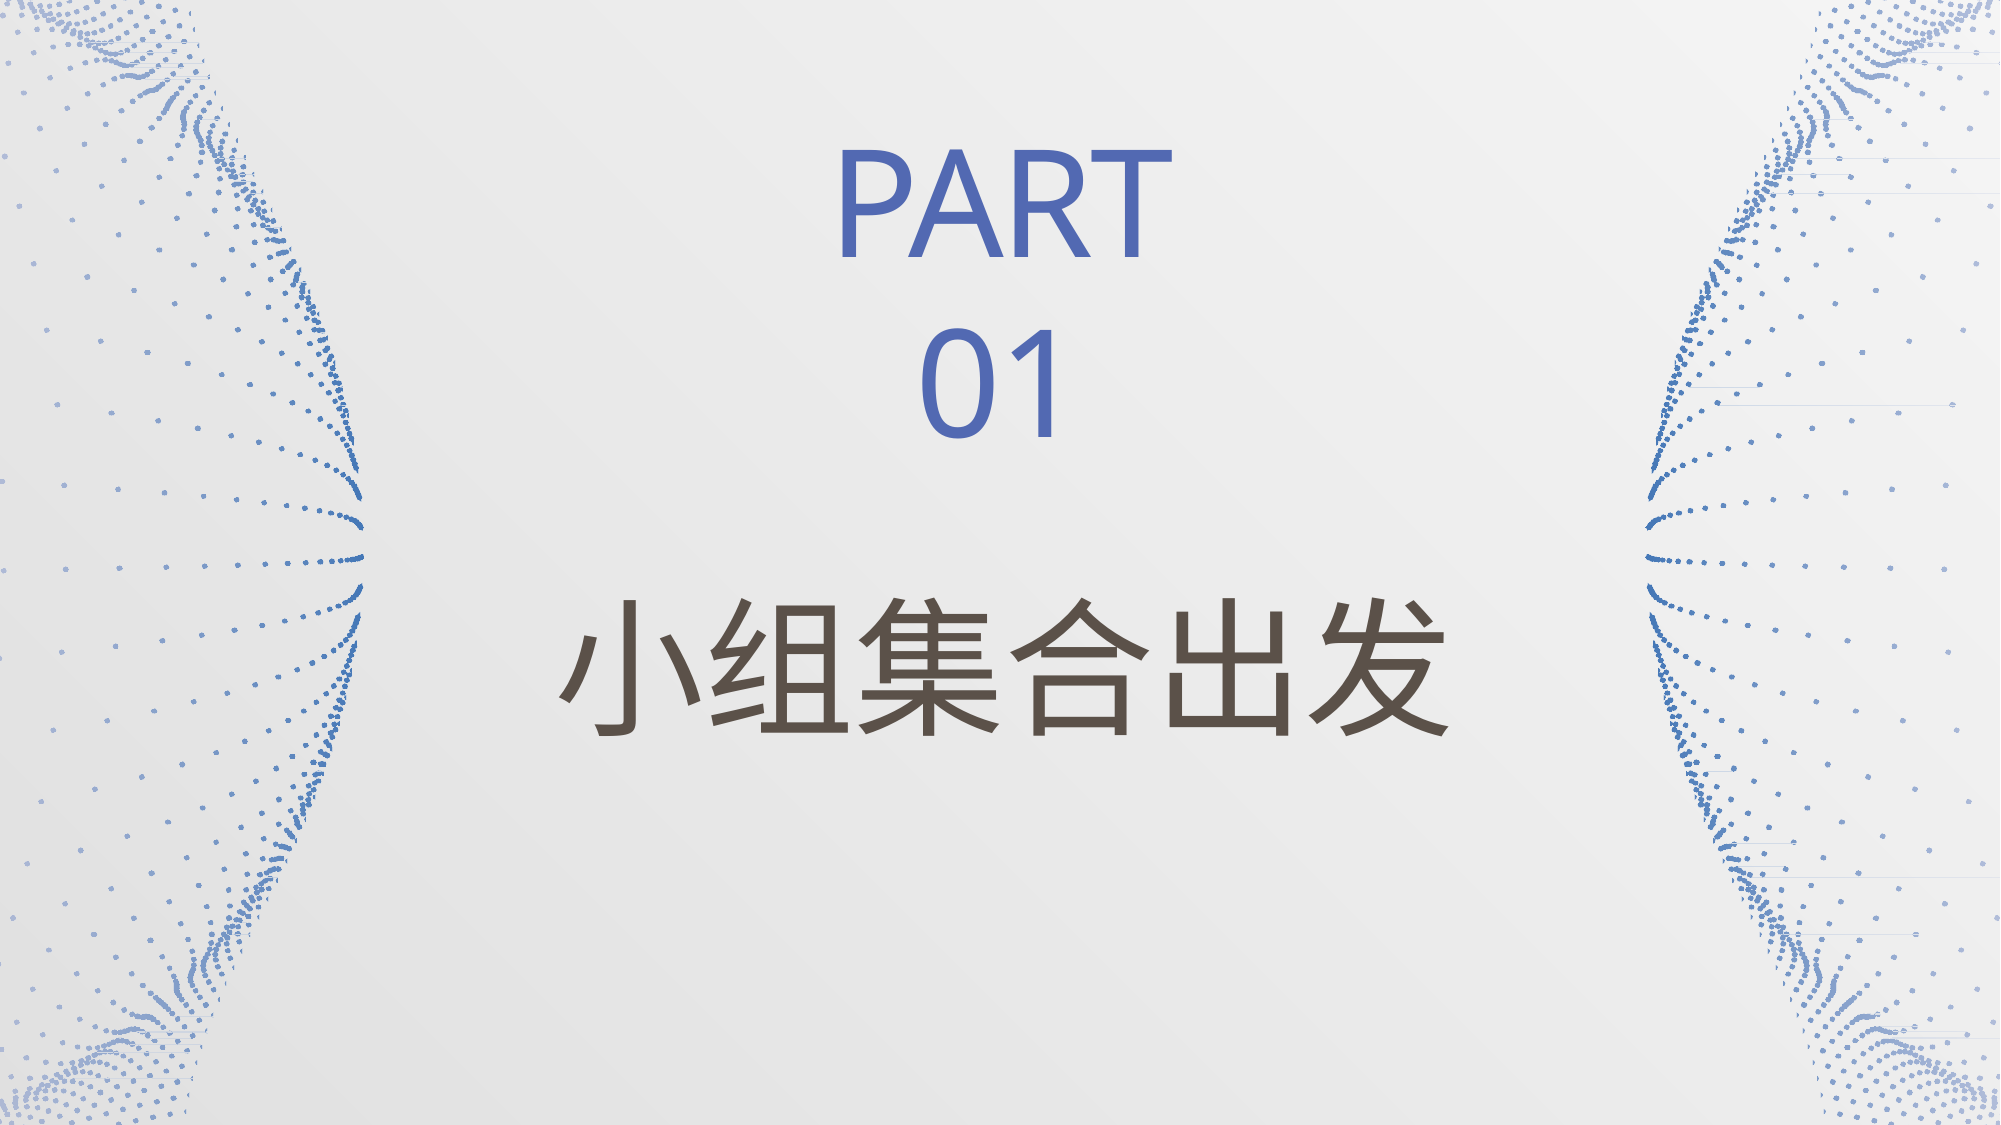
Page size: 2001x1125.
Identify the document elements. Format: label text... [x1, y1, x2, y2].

text_box [147, 989, 180, 1022]
text_box [1797, 99, 1804, 106]
text_box [130, 914, 137, 921]
text_box [322, 738, 326, 748]
text_box [1944, 649, 1951, 655]
text_box [294, 361, 300, 368]
text_box [159, 18, 166, 25]
text_box [1946, 1003, 1953, 1010]
text_box [249, 262, 256, 269]
text_box [202, 1001, 209, 1008]
text_box [1911, 785, 1918, 792]
text_box [202, 231, 209, 238]
text_box [1827, 22, 1834, 29]
text_box [61, 900, 68, 907]
text_box [4, 0, 12, 7]
text_box [1883, 1105, 1890, 1112]
text_box [73, 8, 80, 15]
text_box [230, 626, 237, 633]
text_box [316, 558, 323, 565]
text_box [80, 1094, 86, 1102]
text_box [29, 985, 36, 992]
text_box [299, 613, 306, 620]
text_box [199, 493, 206, 499]
text_box [1989, 1018, 1996, 1025]
text_box [1872, 914, 1879, 921]
text_box [107, 884, 114, 892]
text_box [1833, 70, 1840, 77]
text_box [116, 564, 123, 572]
text_box [1887, 231, 1894, 238]
text_box [85, 1114, 92, 1121]
text_box [1988, 29, 1995, 36]
text_box [307, 371, 313, 378]
text_box [1858, 1025, 1898, 1038]
text_box [219, 276, 226, 283]
text_box [1979, 1054, 1986, 1061]
text_box [91, 1101, 98, 1108]
text_box [39, 1031, 46, 1038]
text_box PART 01 [802, 107, 1198, 468]
text_box [65, 41, 72, 48]
text_box [1753, 181, 1760, 188]
text_box [84, 274, 91, 281]
text_box [1890, 643, 1897, 650]
text_box [202, 902, 209, 909]
text_box [166, 155, 173, 162]
text_box [36, 125, 43, 132]
text_box [1886, 16, 1893, 23]
text_box [269, 390, 276, 397]
text_box [1770, 223, 1777, 230]
text_box [289, 782, 296, 789]
text_box [192, 107, 206, 156]
text_box [118, 107, 125, 114]
text_box [173, 1078, 180, 1085]
text_box [111, 1025, 157, 1043]
text_box [320, 653, 326, 660]
text_box [1839, 77, 1873, 99]
text_box [1854, 124, 1862, 131]
text_box [1817, 190, 1824, 197]
text_box [1690, 731, 1697, 738]
text_box [1847, 247, 1854, 253]
text_box [1772, 626, 1779, 633]
text_box [120, 1070, 127, 1077]
text_box [129, 98, 136, 105]
text_box [154, 417, 161, 424]
text_box [112, 643, 119, 650]
text_box [301, 504, 308, 511]
text_box [176, 63, 183, 69]
text_box [237, 823, 244, 830]
text_box [1829, 989, 1862, 1022]
text_box [171, 7, 178, 13]
text_box [152, 1058, 159, 1064]
text_box [185, 190, 192, 197]
text_box [138, 199, 145, 206]
text_box [293, 303, 300, 310]
text_box [1725, 445, 1732, 452]
text_box [1713, 826, 1727, 843]
text_box [0, 1097, 11, 1117]
text_box [97, 338, 104, 345]
text_box [1687, 507, 1694, 514]
text_box [246, 381, 253, 388]
text_box [1744, 622, 1751, 629]
text_box [155, 247, 162, 253]
text_box [114, 485, 121, 493]
text_box [332, 466, 339, 473]
text_box [327, 509, 334, 516]
text_box [138, 773, 145, 780]
text_box [1847, 42, 1855, 49]
text_box [281, 617, 287, 624]
text_box [1690, 699, 1697, 705]
text_box [1718, 717, 1725, 724]
text_box [1722, 854, 1742, 864]
text_box [1721, 317, 1728, 324]
text_box [1832, 48, 1839, 55]
text_box [1807, 1016, 1814, 1023]
text_box [164, 33, 171, 40]
text_box [173, 215, 180, 222]
text_box [1762, 738, 1768, 745]
text_box [1818, 360, 1825, 367]
text_box [1895, 884, 1902, 892]
text_box [227, 790, 234, 797]
text_box [282, 826, 296, 843]
text_box [1882, 157, 1889, 164]
text_box [189, 698, 197, 705]
text_box [1785, 371, 1792, 378]
text_box [162, 1067, 169, 1074]
text_box [1959, 327, 1966, 334]
text_box [249, 181, 256, 188]
text_box [38, 1117, 45, 1124]
text_box [1820, 972, 1840, 1008]
text_box [1844, 637, 1851, 644]
text_box [1874, 970, 1881, 977]
text_box [1707, 329, 1714, 336]
text_box [128, 1010, 166, 1030]
text_box [226, 902, 233, 909]
text_box [1858, 349, 1865, 356]
text_box [1894, 409, 1901, 416]
text_box [186, 53, 192, 60]
text_box [1760, 850, 1768, 856]
text_box [62, 566, 69, 573]
text_box [56, 1003, 63, 1010]
text_box [1701, 559, 1707, 566]
text_box [1647, 471, 1670, 502]
text_box [199, 908, 251, 985]
text_box [190, 262, 197, 268]
text_box [1900, 121, 1907, 128]
text_box [100, 10, 106, 17]
text_box [91, 1022, 98, 1030]
text_box [115, 231, 122, 238]
text_box [1937, 0, 1982, 35]
text_box [158, 953, 165, 960]
text_box [103, 1076, 110, 1083]
text_box [17, 0, 26, 11]
text_box [1929, 1106, 1935, 1113]
text_box [81, 141, 88, 148]
text_box [289, 267, 301, 288]
text_box [1837, 964, 1844, 971]
text_box [1900, 1027, 1906, 1034]
text_box [1698, 407, 1705, 414]
text_box [1835, 1052, 1842, 1059]
text_box [228, 246, 235, 253]
text_box [20, 90, 27, 96]
text_box [146, 49, 153, 56]
text_box [286, 807, 302, 830]
text_box [1911, 1022, 1918, 1030]
text_box [1863, 981, 1870, 988]
text_box [15, 1111, 22, 1118]
text_box [180, 1022, 187, 1030]
text_box [1848, 63, 1855, 70]
text_box [1810, 172, 1817, 179]
text_box [223, 689, 230, 696]
text_box [12, 1087, 19, 1110]
text_box [30, 49, 37, 56]
text_box [1808, 425, 1816, 432]
text_box [311, 456, 318, 463]
text_box [233, 326, 241, 333]
text_box [1758, 908, 1810, 985]
text_box [42, 1058, 49, 1065]
text_box [1741, 561, 1748, 567]
text_box [1933, 1090, 1939, 1097]
text_box [1683, 653, 1689, 660]
text_box [1703, 613, 1710, 620]
text_box [166, 1110, 173, 1117]
text_box [1804, 84, 1811, 91]
text_box [258, 809, 265, 816]
text_box [314, 609, 321, 616]
text_box [1679, 345, 1695, 358]
text_box [212, 749, 219, 756]
text_box [136, 138, 143, 145]
text_box [108, 409, 115, 416]
text_box [158, 637, 165, 644]
text_box [1843, 1010, 1881, 1030]
text_box [1725, 350, 1732, 357]
text_box [1911, 1101, 1918, 1108]
text_box [258, 338, 265, 345]
text_box [1768, 326, 1776, 333]
text_box [1645, 511, 1674, 531]
text_box [1836, 155, 1843, 162]
text_box [74, 1106, 80, 1113]
text_box [1867, 1037, 1940, 1075]
text_box [272, 764, 279, 772]
text_box [54, 401, 61, 408]
text_box [1738, 727, 1745, 734]
text_box [1853, 1113, 1860, 1120]
text_box [70, 1090, 77, 1097]
text_box [1892, 75, 1898, 82]
text_box [1738, 304, 1745, 311]
text_box [1837, 897, 1844, 905]
text_box [49, 727, 56, 734]
text_box [138, 0, 145, 6]
text_box [1670, 466, 1677, 473]
text_box [320, 722, 326, 729]
text_box [1943, 1039, 1950, 1046]
text_box [282, 502, 289, 509]
text_box [1686, 558, 1693, 565]
text_box [1987, 1111, 1994, 1118]
text_box [1873, 98, 1880, 105]
text_box [1683, 722, 1689, 729]
text_box [1866, 1101, 1873, 1108]
text_box [9, 914, 16, 921]
text_box [1822, 38, 1829, 45]
text_box [264, 304, 271, 311]
text_box [1968, 1104, 1975, 1111]
text_box [171, 300, 177, 307]
text_box [1800, 231, 1807, 238]
text_box [335, 511, 364, 531]
text_box [1918, 274, 1925, 281]
text_box [169, 1094, 176, 1101]
text_box [1730, 764, 1737, 772]
text_box [167, 1052, 174, 1059]
text_box [155, 174, 162, 181]
text_box [1903, 10, 1909, 17]
text_box [1923, 1094, 1929, 1102]
text_box [1982, 90, 1989, 96]
text_box [1675, 509, 1683, 516]
text_box [155, 3, 162, 10]
text_box [118, 68, 155, 81]
text_box [1824, 1062, 1831, 1069]
text_box [1743, 834, 1750, 841]
text_box [333, 429, 359, 474]
text_box [161, 56, 168, 63]
text_box [295, 329, 302, 336]
text_box [143, 1050, 150, 1057]
text_box [1905, 338, 1912, 345]
text_box [157, 1082, 164, 1089]
text_box [1912, 930, 1919, 937]
text_box [1855, 936, 1863, 943]
text_box [1829, 1078, 1836, 1085]
text_box [1728, 673, 1735, 680]
text_box [14, 29, 21, 36]
text_box [148, 869, 155, 876]
text_box [1863, 21, 1940, 69]
text_box [1800, 1001, 1807, 1008]
text_box [258, 622, 265, 629]
text_box [90, 16, 97, 23]
text_box [1761, 122, 1804, 199]
text_box [1818, 935, 1825, 942]
text_box [316, 335, 327, 344]
text_box [196, 159, 203, 166]
text_box [155, 42, 162, 49]
text_box [1840, 1067, 1847, 1074]
text_box [1713, 782, 1720, 789]
text_box [1976, 1113, 1983, 1120]
text_box [1826, 63, 1833, 69]
text_box [1691, 456, 1698, 463]
text_box [1683, 759, 1700, 767]
text_box [1808, 881, 1814, 888]
text_box [149, 1113, 156, 1120]
text_box [1733, 390, 1740, 397]
text_box [112, 953, 119, 960]
text_box [1731, 189, 1766, 235]
text_box [1778, 886, 1785, 893]
text_box [1917, 1114, 1924, 1121]
text_box [27, 0, 72, 35]
text_box [1750, 777, 1757, 784]
text_box [165, 897, 172, 905]
text_box [1701, 504, 1709, 511]
text_box [1908, 987, 1915, 994]
text_box [284, 717, 291, 724]
text_box [1921, 141, 1928, 148]
text_box [1744, 809, 1751, 816]
text_box [121, 1006, 128, 1013]
text_box [1862, 1086, 1868, 1093]
text_box [1751, 681, 1758, 688]
text_box [1713, 258, 1731, 275]
text_box [158, 1043, 165, 1050]
text_box [1822, 1022, 1829, 1030]
text_box [1806, 159, 1813, 166]
text_box [1714, 399, 1721, 406]
text_box [1710, 303, 1716, 310]
text_box [176, 919, 183, 926]
text_box [1956, 74, 1963, 81]
text_box [308, 659, 315, 666]
text_box [1651, 429, 1676, 474]
text_box [1775, 432, 1782, 439]
text_box [1852, 1037, 1859, 1043]
text_box [1706, 451, 1713, 458]
text_box [182, 853, 189, 861]
text_box [1942, 482, 1948, 489]
text_box [148, 28, 155, 35]
text_box [1703, 707, 1710, 714]
text_box [76, 1015, 83, 1022]
text_box [1903, 81, 1910, 88]
text_box [1829, 215, 1836, 222]
text_box [1843, 18, 1850, 25]
text_box [1844, 953, 1851, 960]
text_box [224, 886, 231, 893]
text_box [78, 1079, 85, 1086]
text_box [197, 631, 204, 639]
text_box [296, 769, 323, 822]
text_box [1842, 489, 1849, 496]
text_box [316, 415, 323, 422]
text_box [94, 987, 101, 994]
text_box [1859, 14, 1866, 20]
text_box [1972, 260, 1979, 268]
text_box [1775, 790, 1782, 797]
text_box [1811, 68, 1818, 76]
text_box [1866, 138, 1873, 145]
text_box [1875, 9, 1883, 15]
text_box [191, 92, 198, 99]
text_box [98, 183, 105, 190]
text_box [128, 970, 135, 977]
text_box [141, 1086, 147, 1093]
text_box [1957, 1107, 1964, 1114]
text_box [1840, 563, 1847, 570]
text_box [336, 553, 364, 564]
text_box [288, 753, 295, 760]
text_box [174, 142, 181, 149]
text_box [1718, 246, 1735, 257]
text_box [155, 85, 184, 122]
text_box [1790, 838, 1797, 845]
text_box [1, 153, 8, 160]
text_box [1929, 8, 1936, 15]
text_box [1801, 562, 1809, 569]
text_box [1782, 865, 1789, 872]
text_box [1819, 1047, 1826, 1054]
text_box [87, 1083, 94, 1090]
text_box [1934, 1119, 1941, 1125]
text_box [243, 189, 278, 235]
text_box [1919, 4, 1926, 11]
text_box [1921, 19, 1928, 26]
text_box [1805, 631, 1812, 639]
text_box [275, 795, 282, 802]
text_box [1912, 16, 1919, 23]
text_box [310, 326, 325, 334]
text_box [1685, 380, 1692, 387]
text_box [1719, 560, 1726, 567]
text_box [1895, 1096, 1902, 1103]
text_box [91, 785, 98, 792]
text_box [258, 855, 265, 862]
text_box [69, 21, 146, 69]
text_box [1908, 1071, 1914, 1079]
text_box [266, 276, 274, 283]
text_box [73, 970, 80, 977]
text_box [143, 14, 150, 20]
text_box [1756, 381, 1763, 388]
text_box [1686, 769, 1713, 822]
text_box [1720, 502, 1727, 509]
text_box [69, 1077, 76, 1084]
text_box [1696, 371, 1702, 378]
text_box [1825, 85, 1854, 122]
text_box [205, 313, 212, 321]
text_box [1819, 77, 1825, 84]
text_box [195, 1016, 202, 1023]
text_box [1816, 99, 1831, 139]
text_box [1682, 335, 1693, 344]
text_box [274, 820, 281, 827]
text_box [1811, 92, 1818, 99]
text_box [1854, 68, 1891, 81]
text_box [45, 946, 52, 953]
text_box [1886, 564, 1893, 572]
text_box [136, 1101, 143, 1108]
text_box [1833, 1094, 1840, 1101]
text_box [1948, 401, 1955, 408]
text_box [174, 1037, 180, 1044]
text_box [1815, 1008, 1822, 1015]
text_box [1888, 485, 1895, 493]
text_box [1744, 855, 1751, 862]
text_box [59, 1039, 66, 1046]
text_box [1864, 773, 1871, 780]
text_box [261, 561, 268, 567]
text_box [1803, 107, 1817, 156]
text_box [0, 12, 6, 19]
text_box [1915, 1083, 1922, 1090]
text_box [102, 1110, 110, 1117]
text_box [1939, 105, 1945, 112]
text_box [213, 115, 220, 122]
text_box [1940, 566, 1947, 573]
text_box [1854, 28, 1861, 35]
text_box [1684, 326, 1699, 334]
text_box [1837, 1029, 1843, 1036]
text_box [1708, 267, 1720, 288]
text_box [1986, 203, 1993, 210]
text_box [1941, 900, 1948, 907]
text_box [1765, 823, 1772, 830]
text_box [184, 360, 191, 367]
text_box [144, 349, 151, 356]
text_box [212, 838, 219, 845]
text_box [260, 834, 266, 841]
text_box [38, 797, 44, 804]
text_box [111, 75, 118, 82]
text_box [136, 1063, 143, 1071]
text_box [130, 287, 137, 294]
text_box [1688, 609, 1695, 616]
text_box [296, 451, 303, 458]
text_box [274, 673, 281, 680]
text_box [127, 9, 134, 15]
text_box [187, 1008, 195, 1015]
text_box [178, 1062, 185, 1069]
text_box [251, 681, 258, 688]
text_box [169, 70, 176, 77]
text_box [1803, 493, 1810, 499]
text_box [1679, 462, 1686, 468]
text_box [1769, 205, 1776, 212]
text_box [1779, 689, 1786, 696]
text_box [1806, 993, 1813, 1000]
text_box [251, 239, 257, 246]
text_box [1859, 1050, 1866, 1057]
text_box [1847, 3, 1855, 10]
text_box [1675, 558, 1681, 565]
text_box [30, 260, 37, 268]
text_box [162, 563, 169, 570]
text_box [1900, 1110, 1907, 1117]
text_box [153, 1098, 160, 1105]
text_box [56, 1112, 63, 1119]
text_box [1817, 53, 1824, 60]
text_box [1683, 738, 1687, 748]
text_box [1899, 717, 1906, 724]
text_box [1655, 353, 1688, 446]
text_box [1768, 561, 1776, 568]
text_box [1973, 985, 1980, 992]
text_box [1800, 902, 1807, 909]
text_box [1820, 853, 1827, 861]
text_box [186, 955, 198, 994]
text_box [1847, 174, 1854, 181]
text_box [146, 936, 154, 943]
text_box [317, 380, 324, 387]
text_box [1728, 820, 1735, 827]
text_box [132, 1117, 139, 1123]
text_box [150, 707, 157, 714]
text_box [164, 818, 171, 825]
text_box [1893, 998, 1900, 1005]
text_box [232, 223, 239, 230]
text_box [1845, 1082, 1852, 1089]
text_box [1709, 361, 1715, 368]
text_box [281, 317, 288, 324]
text_box [175, 22, 182, 29]
text_box [233, 205, 240, 212]
text_box [1832, 300, 1838, 307]
text_box [1717, 840, 1738, 852]
text_box [200, 562, 208, 569]
text_box [1826, 919, 1833, 926]
text_box [1694, 659, 1701, 666]
text_box [309, 759, 326, 767]
text_box [1925, 846, 1932, 853]
text_box [178, 99, 193, 139]
text_box [1882, 1006, 1888, 1013]
text_box [154, 63, 161, 70]
text_box [165, 964, 172, 971]
text_box [103, 1027, 110, 1034]
text_box [1952, 44, 1960, 50]
text_box [1872, 1077, 1879, 1084]
text_box [1899, 1076, 1906, 1083]
text_box [1844, 1043, 1851, 1050]
text_box [1918, 90, 1925, 97]
text_box [49, 44, 57, 50]
text_box [1938, 1067, 1987, 1110]
text_box 小组集合出发 [326, 567, 1683, 762]
text_box [1828, 142, 1835, 149]
text_box [1882, 1070, 1889, 1077]
text_box [209, 986, 216, 992]
text_box [283, 560, 290, 567]
text_box [69, 1037, 142, 1075]
text_box [90, 930, 97, 937]
text_box [1752, 239, 1758, 246]
text_box [194, 425, 201, 432]
text_box [1950, 167, 1957, 174]
text_box [255, 439, 262, 445]
text_box [169, 972, 189, 1008]
text_box [103, 717, 110, 724]
text_box [1866, 1063, 1873, 1071]
text_box [1838, 33, 1845, 40]
text_box [198, 804, 205, 811]
text_box [160, 489, 167, 496]
text_box [13, 1018, 20, 1025]
text_box [119, 1105, 126, 1112]
text_box [1963, 1031, 1970, 1038]
text_box [1936, 65, 1943, 72]
text_box [1728, 865, 1770, 911]
text_box [166, 1029, 172, 1036]
text_box [5, 60, 12, 67]
text_box [278, 258, 296, 275]
text_box [184, 935, 191, 942]
text_box [196, 993, 203, 1000]
text_box [1884, 107, 1891, 114]
text_box [312, 731, 319, 738]
text_box [227, 432, 234, 439]
text_box [139, 981, 146, 988]
text_box [130, 1077, 137, 1084]
text_box [170, 48, 177, 55]
text_box [184, 77, 190, 84]
text_box [1742, 499, 1749, 506]
text_box [180, 38, 187, 45]
text_box [1890, 953, 1897, 960]
text_box [304, 407, 311, 414]
text_box [178, 761, 185, 768]
text_box [315, 507, 322, 514]
text_box [22, 1067, 71, 1110]
text_box [1783, 276, 1790, 283]
text_box [339, 471, 362, 502]
text_box [83, 4, 90, 11]
text_box [148, 124, 155, 131]
text_box [1953, 727, 1960, 734]
text_box [1797, 313, 1804, 321]
text_box [57, 1060, 64, 1066]
text_box [1852, 707, 1859, 714]
text_box [1829, 1037, 1835, 1044]
text_box [312, 699, 319, 705]
text_box [1804, 804, 1811, 811]
text_box [1824, 761, 1831, 768]
text_box [274, 246, 291, 257]
text_box [124, 1091, 131, 1098]
text_box [137, 77, 170, 99]
text_box [302, 559, 308, 566]
text_box [195, 881, 201, 888]
text_box [1924, 1079, 1931, 1086]
text_box [1929, 970, 1936, 977]
text_box [192, 172, 199, 179]
text_box [323, 462, 330, 468]
text_box [217, 371, 224, 378]
text_box [95, 1071, 101, 1079]
text_box [107, 1096, 114, 1103]
text_box [1722, 617, 1729, 624]
text_box [1645, 553, 1673, 564]
text_box [244, 290, 251, 297]
text_box [1709, 666, 1716, 673]
text_box [1933, 1077, 1940, 1084]
text_box [1856, 49, 1863, 56]
text_box [120, 157, 127, 164]
text_box [252, 777, 259, 784]
text_box [1759, 290, 1765, 297]
text_box [321, 353, 354, 446]
text_box [1965, 797, 1971, 804]
text_box [34, 1104, 41, 1111]
text_box [1966, 125, 1973, 132]
text_box [1978, 860, 1985, 867]
text_box [46, 74, 53, 81]
text_box [1789, 115, 1796, 122]
text_box [233, 561, 241, 568]
text_box [1744, 338, 1751, 345]
text_box [123, 832, 131, 839]
text_box [278, 350, 284, 357]
text_box [264, 727, 271, 734]
text_box [239, 865, 282, 911]
text_box [45, 1107, 52, 1114]
text_box [7, 1073, 14, 1080]
text_box [58, 649, 65, 655]
text_box [293, 666, 300, 673]
text_box [205, 99, 212, 106]
text_box [1774, 246, 1781, 253]
text_box [1990, 1087, 1998, 1110]
text_box [241, 738, 247, 745]
text_box [314, 345, 330, 358]
text_box [16, 203, 23, 210]
text_box [1945, 1060, 1952, 1066]
text_box [23, 1054, 30, 1061]
text_box [267, 854, 287, 864]
text_box [297, 280, 321, 326]
text_box [1723, 236, 1746, 245]
text_box [146, 1072, 153, 1079]
text_box [1960, 1058, 1967, 1065]
text_box [1814, 947, 1821, 954]
text_box [1747, 439, 1755, 445]
text_box [232, 496, 239, 503]
text_box [1946, 1112, 1953, 1119]
text_box [1838, 818, 1845, 825]
text_box [1878, 1091, 1885, 1098]
text_box [1770, 496, 1777, 503]
text_box [220, 865, 227, 872]
text_box [110, 3, 117, 10]
text_box [64, 105, 70, 112]
text_box [328, 558, 334, 565]
text_box [183, 1047, 190, 1054]
text_box [260, 499, 267, 506]
text_box [68, 1119, 75, 1125]
text_box [281, 290, 288, 297]
text_box [1777, 902, 1783, 909]
text_box [1736, 276, 1743, 283]
text_box [99, 81, 106, 88]
text_box [188, 947, 195, 954]
text_box [113, 1083, 120, 1090]
text_box [1879, 832, 1886, 839]
text_box [205, 122, 248, 199]
text_box [81, 19, 88, 26]
text_box [1728, 795, 1734, 802]
text_box [0, 567, 7, 574]
text_box [1688, 280, 1712, 326]
text_box [210, 207, 217, 214]
text_box [1870, 1117, 1877, 1123]
text_box [1790, 749, 1797, 756]
text_box [1736, 254, 1743, 261]
text_box [302, 742, 308, 749]
text_box [1792, 207, 1799, 214]
text_box [1841, 56, 1848, 63]
text_box [77, 846, 84, 853]
text_box [1813, 698, 1820, 705]
text_box [1836, 1110, 1843, 1117]
text_box [266, 254, 273, 261]
text_box [316, 748, 326, 759]
text_box [18, 12, 25, 19]
text_box [1707, 807, 1723, 830]
text_box [288, 399, 295, 406]
text_box [1864, 0, 1871, 6]
text_box [1926, 1015, 1933, 1022]
text_box [263, 236, 286, 245]
text_box [191, 68, 198, 76]
text_box [242, 850, 249, 856]
text_box [1753, 262, 1760, 269]
text_box [278, 445, 284, 452]
text_box [1696, 340, 1704, 347]
text_box [26, 1113, 33, 1120]
text_box [53, 167, 59, 174]
text_box [1848, 417, 1855, 424]
text_box [299, 707, 306, 714]
text_box [1701, 742, 1707, 749]
text_box [43, 327, 50, 334]
text_box [1905, 1088, 1912, 1095]
text_box [116, 16, 123, 23]
text_box [1957, 946, 1964, 953]
text_box [1864, 199, 1871, 206]
text_box [109, 998, 116, 1005]
text_box [1721, 290, 1728, 297]
text_box [66, 65, 73, 72]
text_box [1854, 869, 1862, 876]
text_box [1811, 955, 1823, 994]
text_box [24, 860, 31, 867]
text_box [1714, 753, 1721, 760]
text_box [271, 840, 292, 852]
text_box [1972, 49, 1979, 56]
text_box [61, 482, 67, 489]
text_box [1793, 986, 1800, 992]
text_box [1683, 748, 1693, 759]
text_box [1938, 41, 1944, 48]
text_box [1889, 1083, 1896, 1090]
text_box [84, 90, 91, 97]
text_box [1831, 7, 1838, 13]
text_box [1993, 914, 2000, 921]
text_box [97, 1088, 104, 1095]
text_box [8, 1119, 15, 1125]
text_box [1904, 183, 1911, 190]
text_box [305, 340, 313, 347]
text_box [1686, 415, 1693, 422]
text_box [1872, 287, 1879, 294]
text_box [102, 121, 109, 128]
text_box [1984, 0, 1993, 11]
text_box [1892, 3, 1899, 10]
text_box [198, 84, 205, 91]
text_box [1856, 1072, 1863, 1079]
text_box [1849, 1098, 1856, 1105]
text_box [1964, 1117, 1971, 1124]
text_box [1984, 12, 1991, 19]
